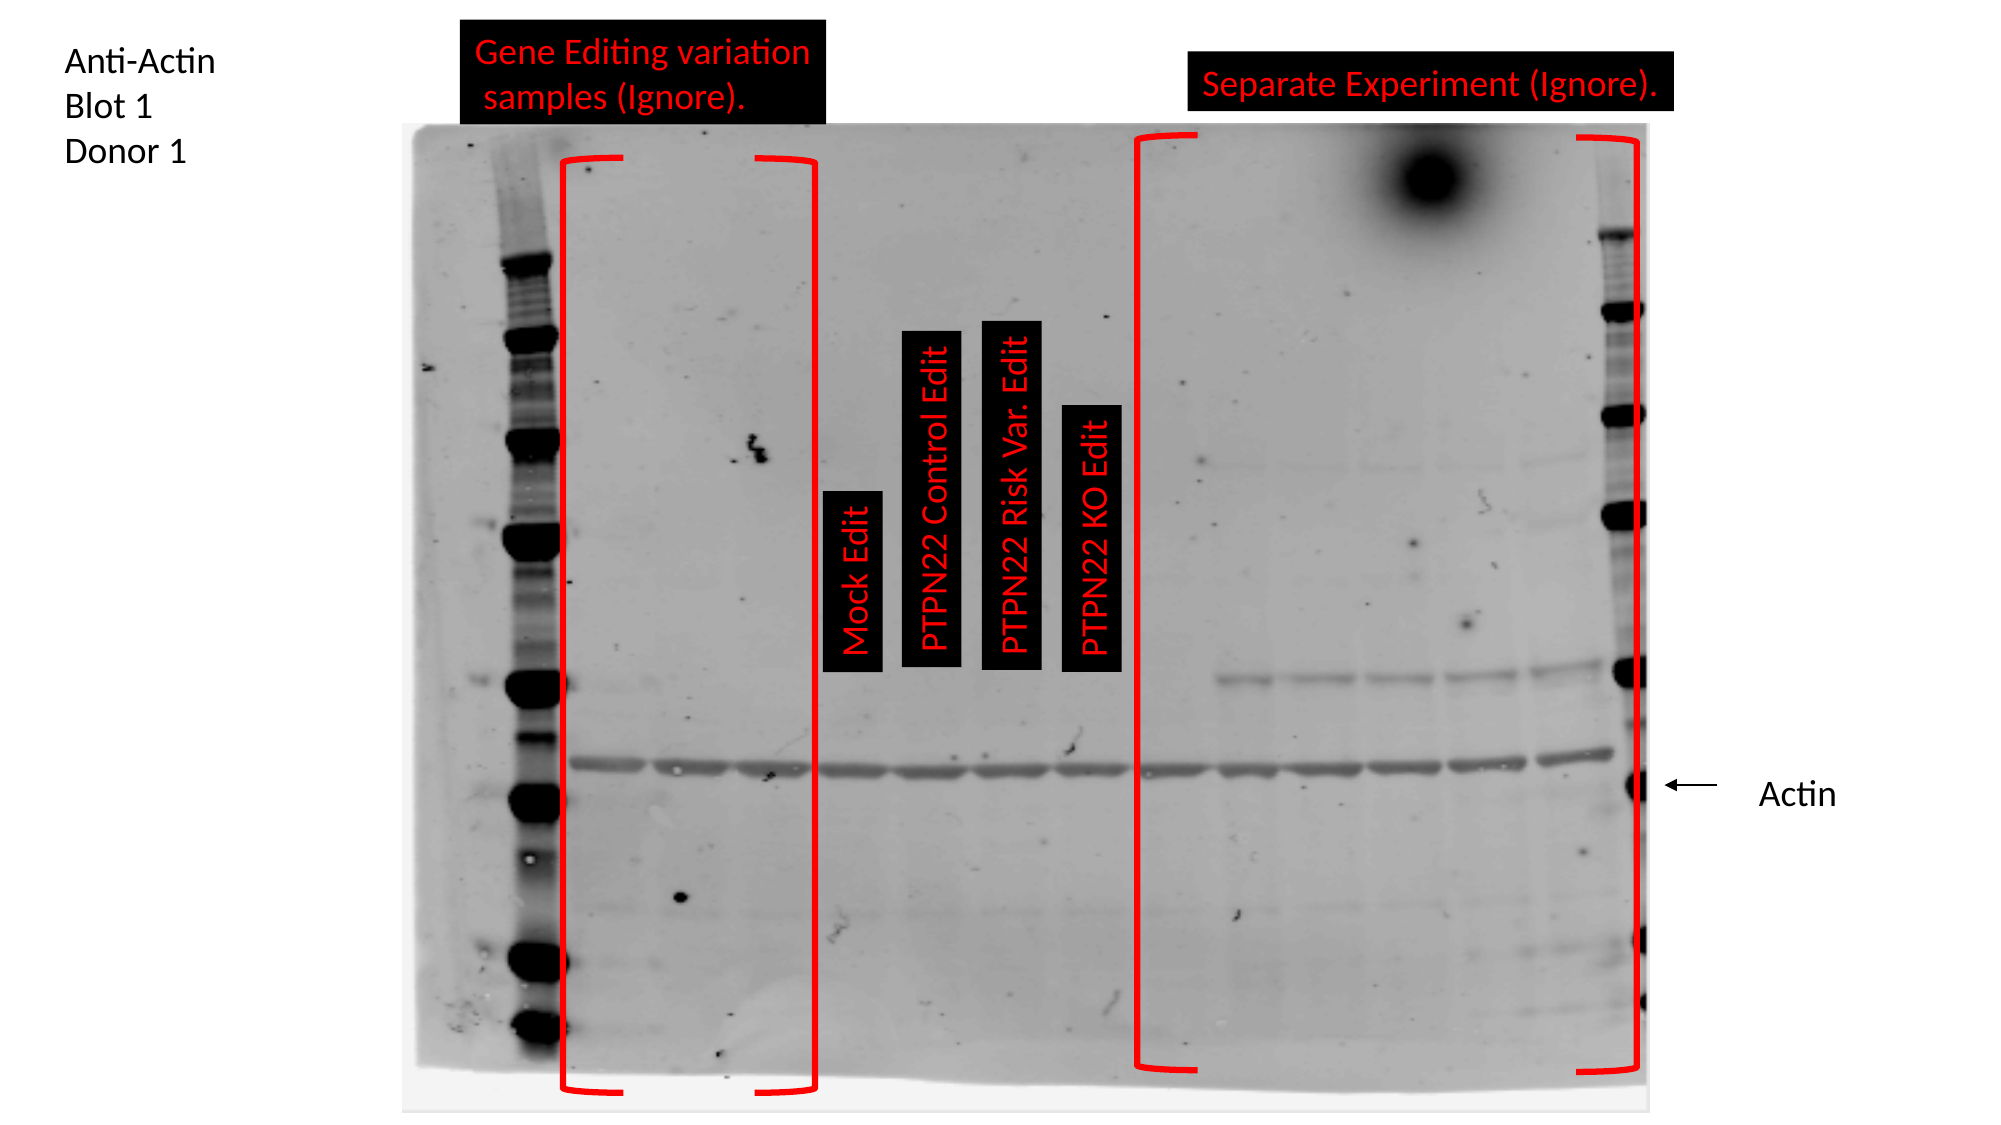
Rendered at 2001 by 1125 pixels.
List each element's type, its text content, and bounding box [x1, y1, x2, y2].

text_box Anti-Actin Blot 1 Donor 1 [49, 29, 232, 179]
text_box Separate Experiment (Ignore). [1187, 51, 1674, 112]
picture [401, 123, 1650, 1113]
text_box Actin [1744, 761, 1854, 822]
text_box Gene Editing variation samples (Ignore). [459, 19, 827, 123]
